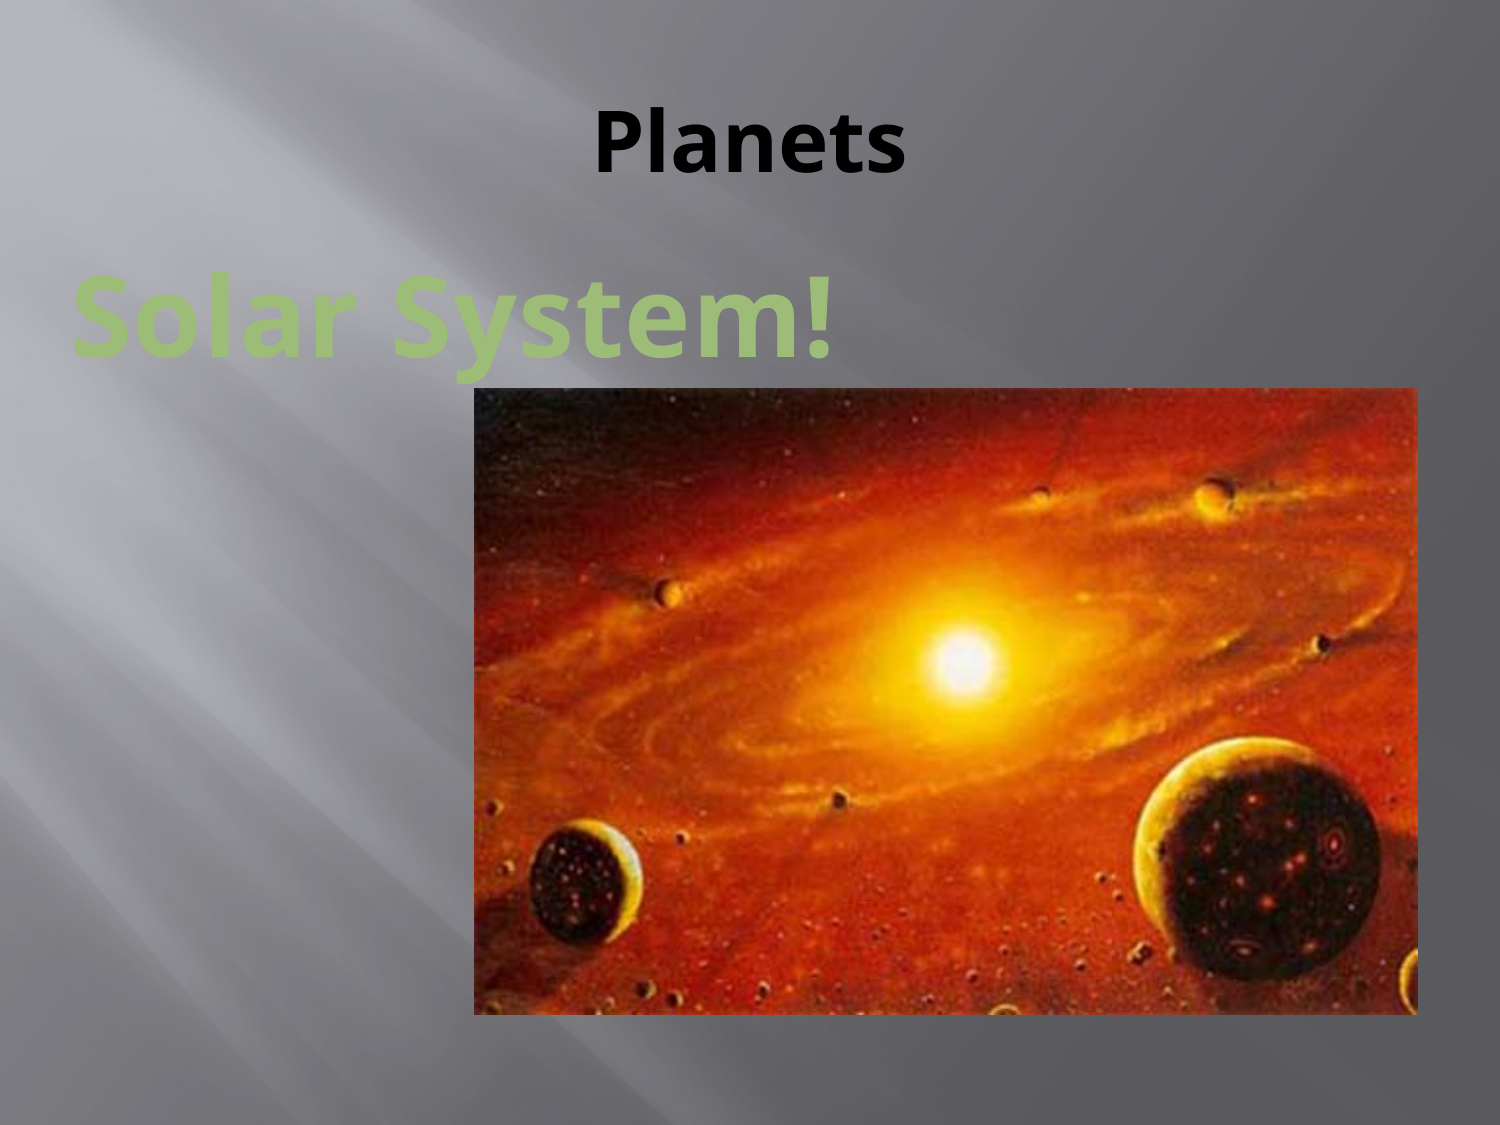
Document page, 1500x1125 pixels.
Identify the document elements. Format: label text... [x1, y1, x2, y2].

text_box Solar System! [55, 237, 853, 388]
title Planets [75, 45, 1425, 233]
picture [474, 388, 1418, 1015]
